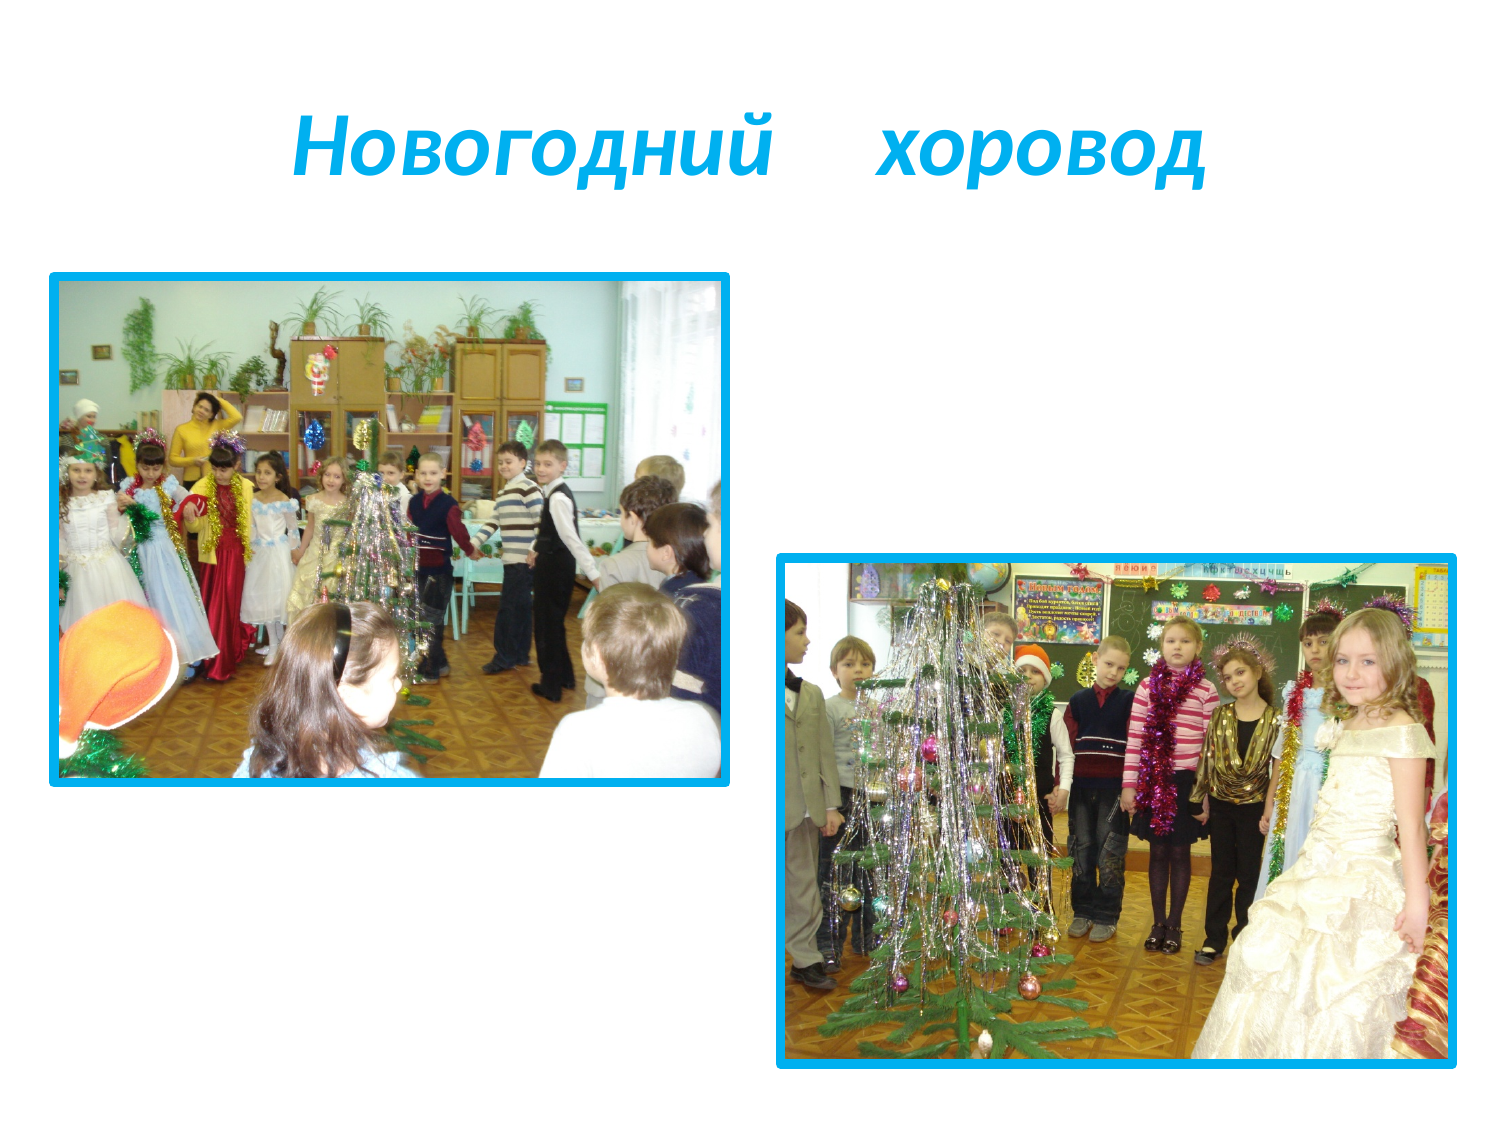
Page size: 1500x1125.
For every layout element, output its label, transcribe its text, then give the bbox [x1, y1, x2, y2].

title Новогодний хоровод [75, 45, 1425, 233]
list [58, 280, 722, 779]
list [784, 562, 1448, 1060]
